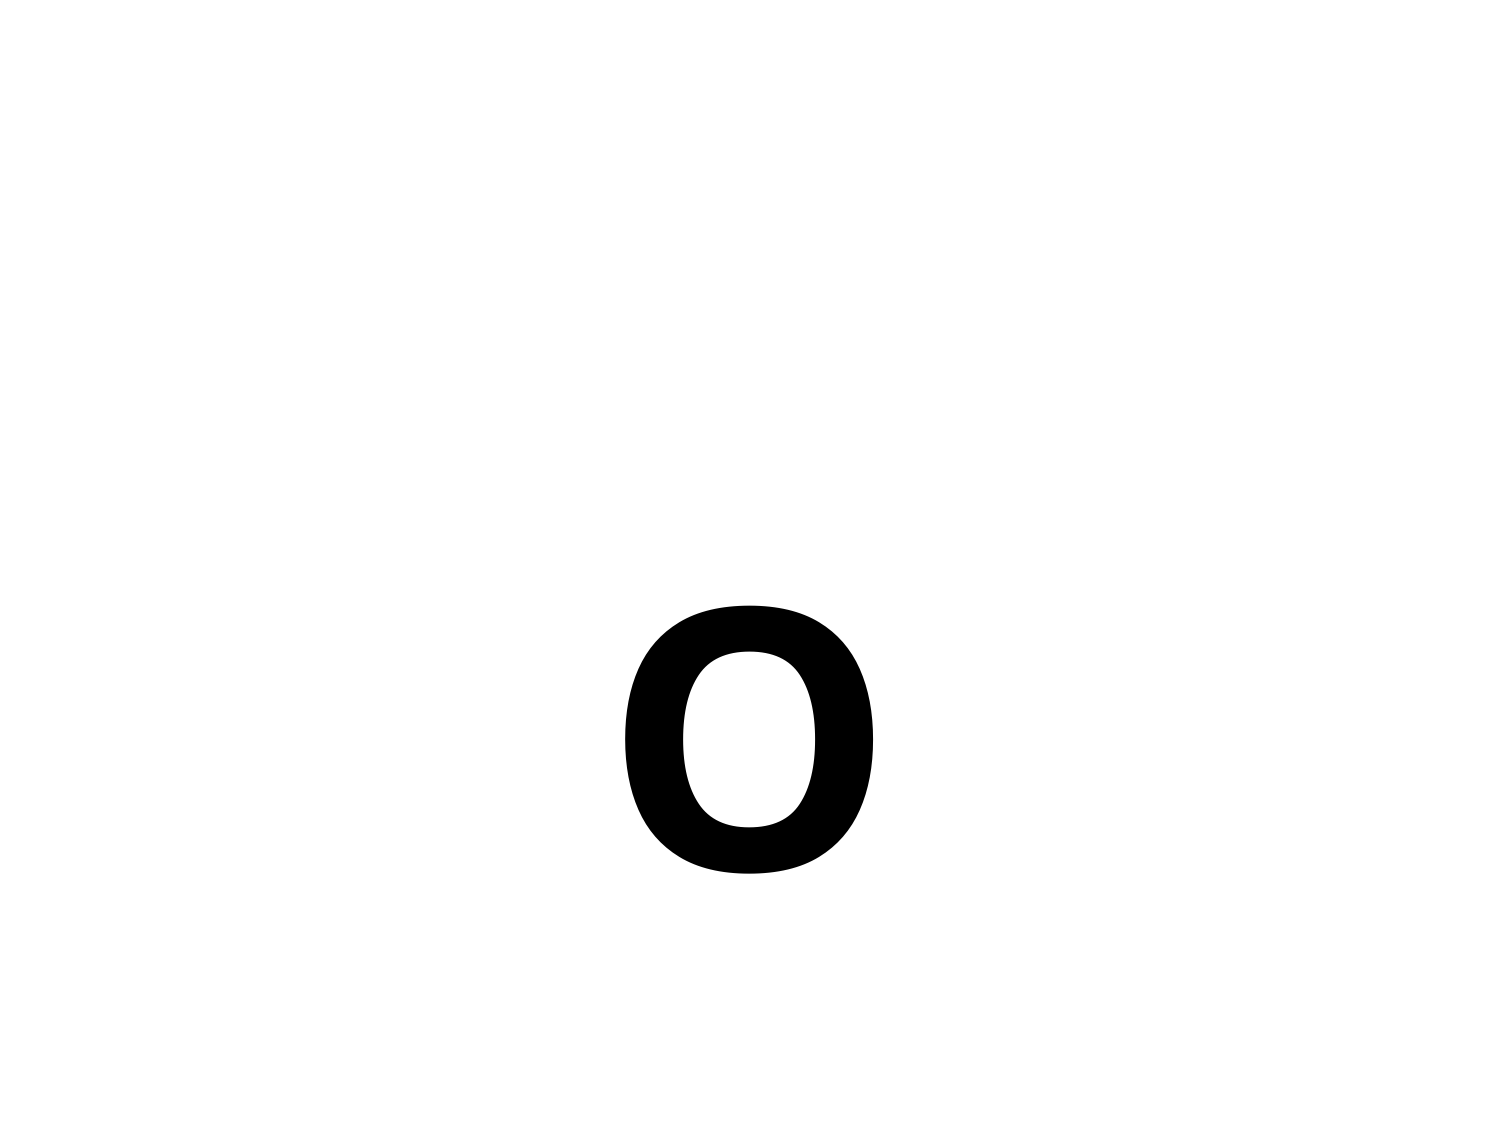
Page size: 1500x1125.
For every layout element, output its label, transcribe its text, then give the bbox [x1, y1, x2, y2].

title O [74, 512, 1426, 938]
